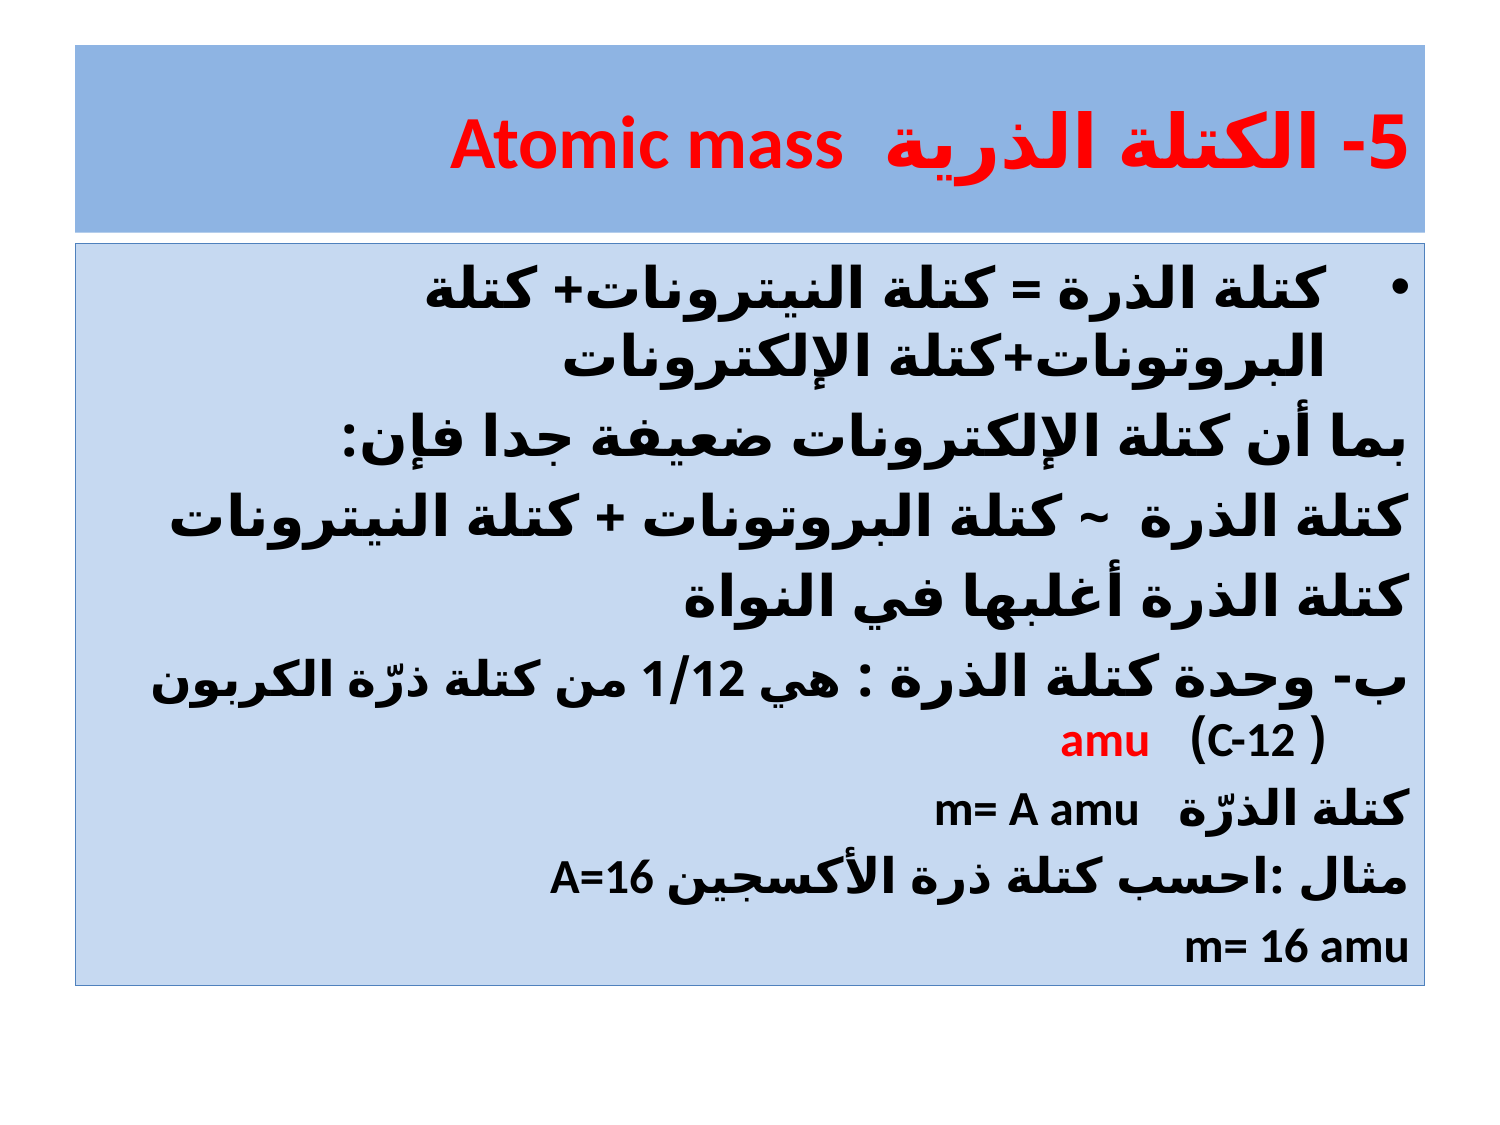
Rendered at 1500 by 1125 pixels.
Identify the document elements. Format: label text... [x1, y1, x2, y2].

title 5- الكتلة الذرية Atomic mass [75, 45, 1425, 233]
list كتلة الذرة = كتلة النيترونات+ كتلة البروتونات+كتلة الإلكترونات بما أن كتلة الإلكترونات ضعيفة جدا فإن: كتلة الذرة ~ كتلة البروتونات + كتلة النيترونات كتلة الذرة أغلبها في النواة ب- وحدة كتلة الذرة : هي 1/12 من كتلة ذرّة الكربون ( C-12) amu كتلة الذرّة m= A amu مثال :احسب كتلة ذرة الأكسجين A=16 m= 16 amu [75, 243, 1425, 986]
